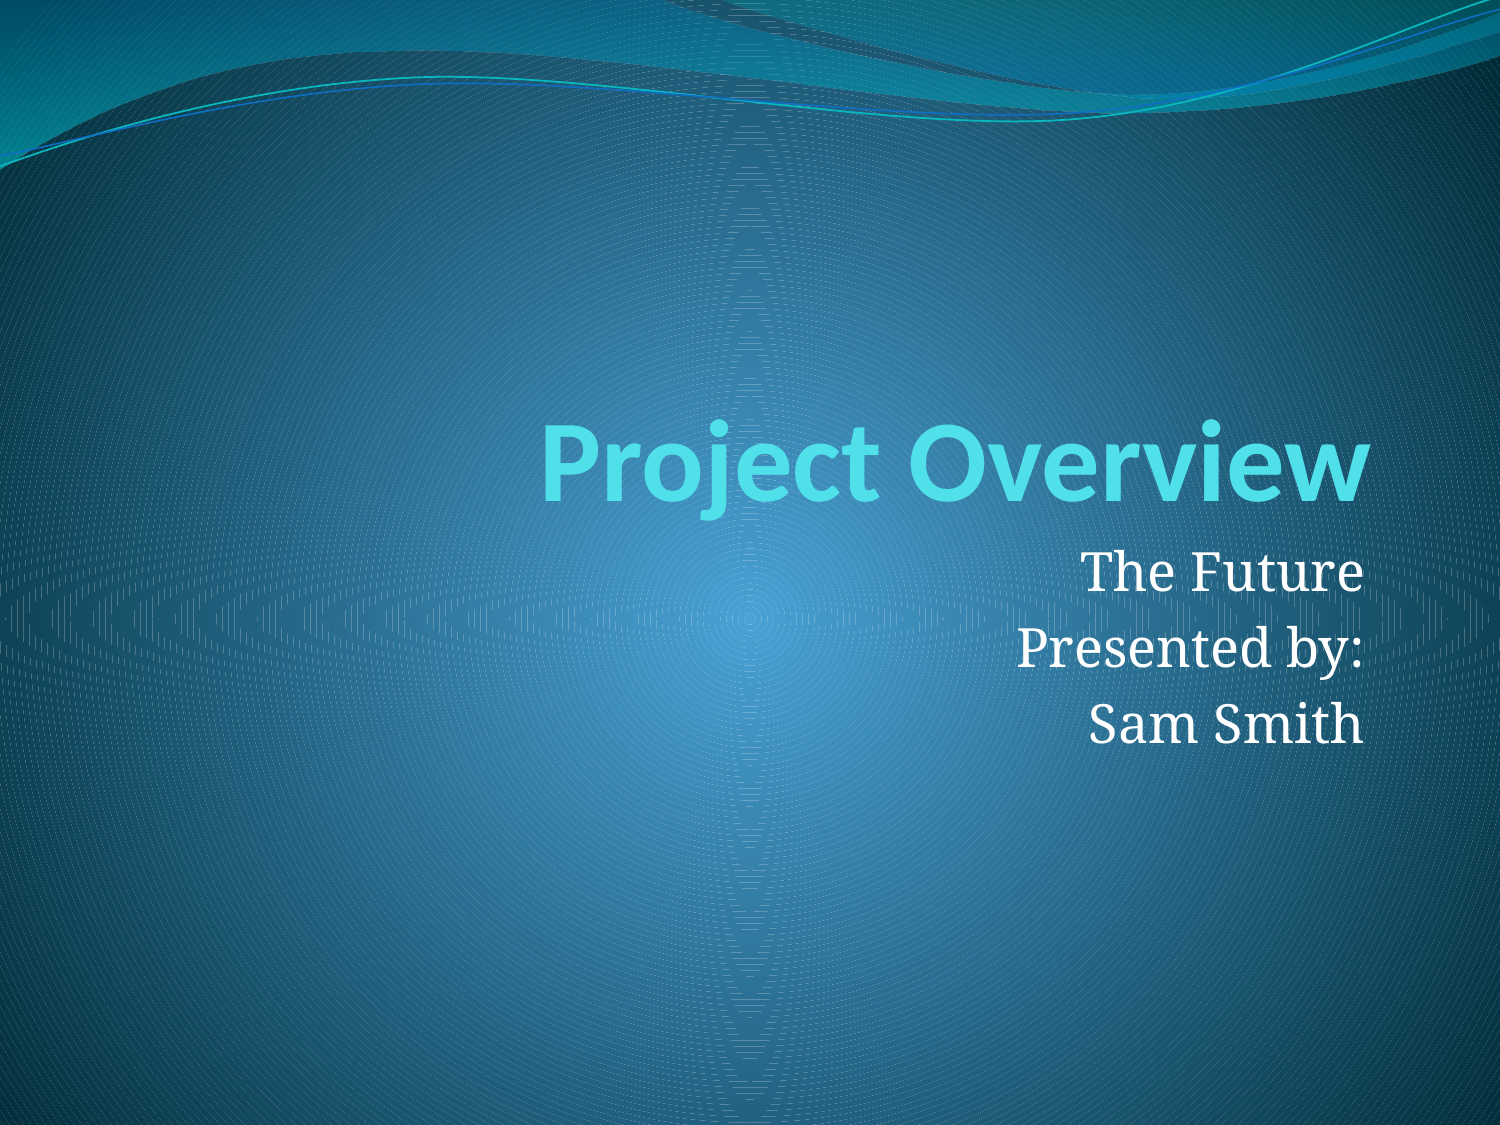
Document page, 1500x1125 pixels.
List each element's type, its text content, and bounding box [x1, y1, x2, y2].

title Project Overview [87, 224, 1376, 525]
subtitle The Future Presented by: Sam Smith [87, 529, 1376, 818]
